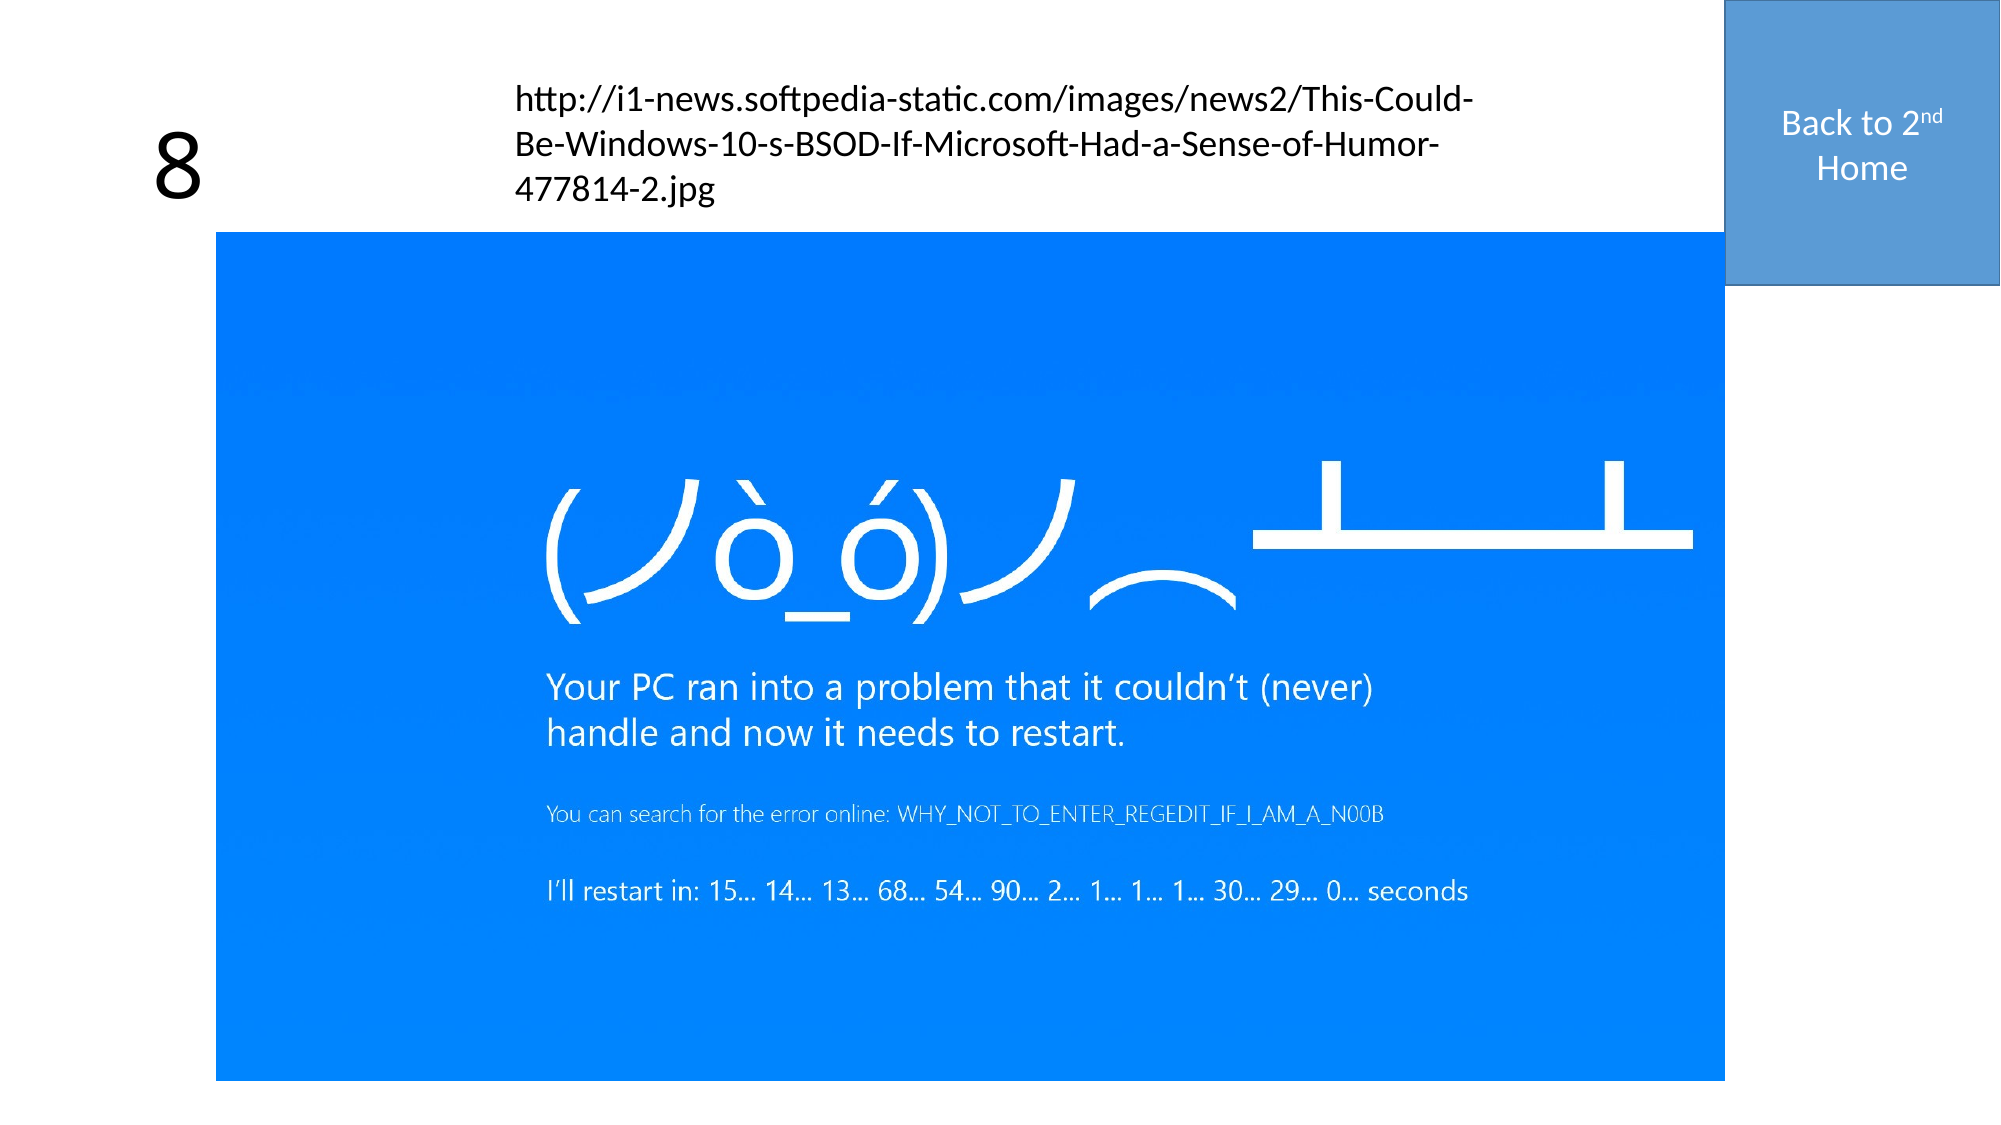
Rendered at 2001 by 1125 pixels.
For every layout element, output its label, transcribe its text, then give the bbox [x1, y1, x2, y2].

text_box http://i1-news.softpedia-static.com/images/news2/This-Could-Be-Windows-10-s-BSOD-If-Microsoft-Had-a-Sense-of-Humor-477814-2.jpg [500, 66, 1500, 217]
text_box Back to 2nd Home [1724, 0, 2000, 286]
title 8 [137, 59, 1724, 278]
picture [216, 232, 1725, 1081]
